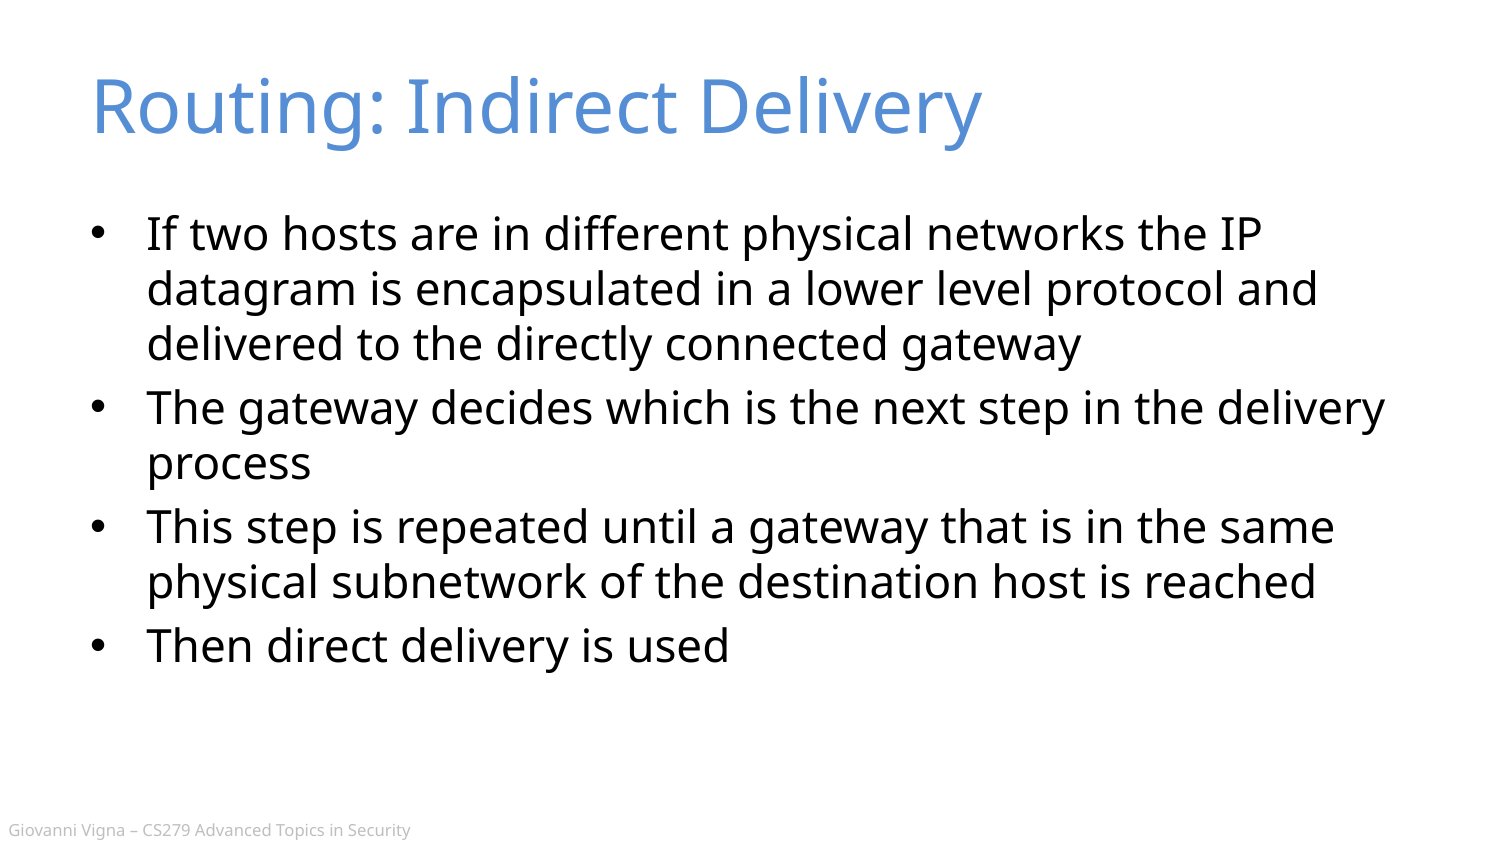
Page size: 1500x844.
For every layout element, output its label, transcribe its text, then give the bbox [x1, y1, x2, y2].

title Routing: Indirect Delivery [75, 33, 1425, 175]
list If two hosts are in different physical networks the IP datagram is encapsulated in a lower level protocol and delivered to the directly connected gateway The gateway decides which is the next step in the delivery process This step is repeated until a gateway that is in the same physical subnetwork of the destination host is reached Then direct delivery is used [75, 196, 1425, 813]
